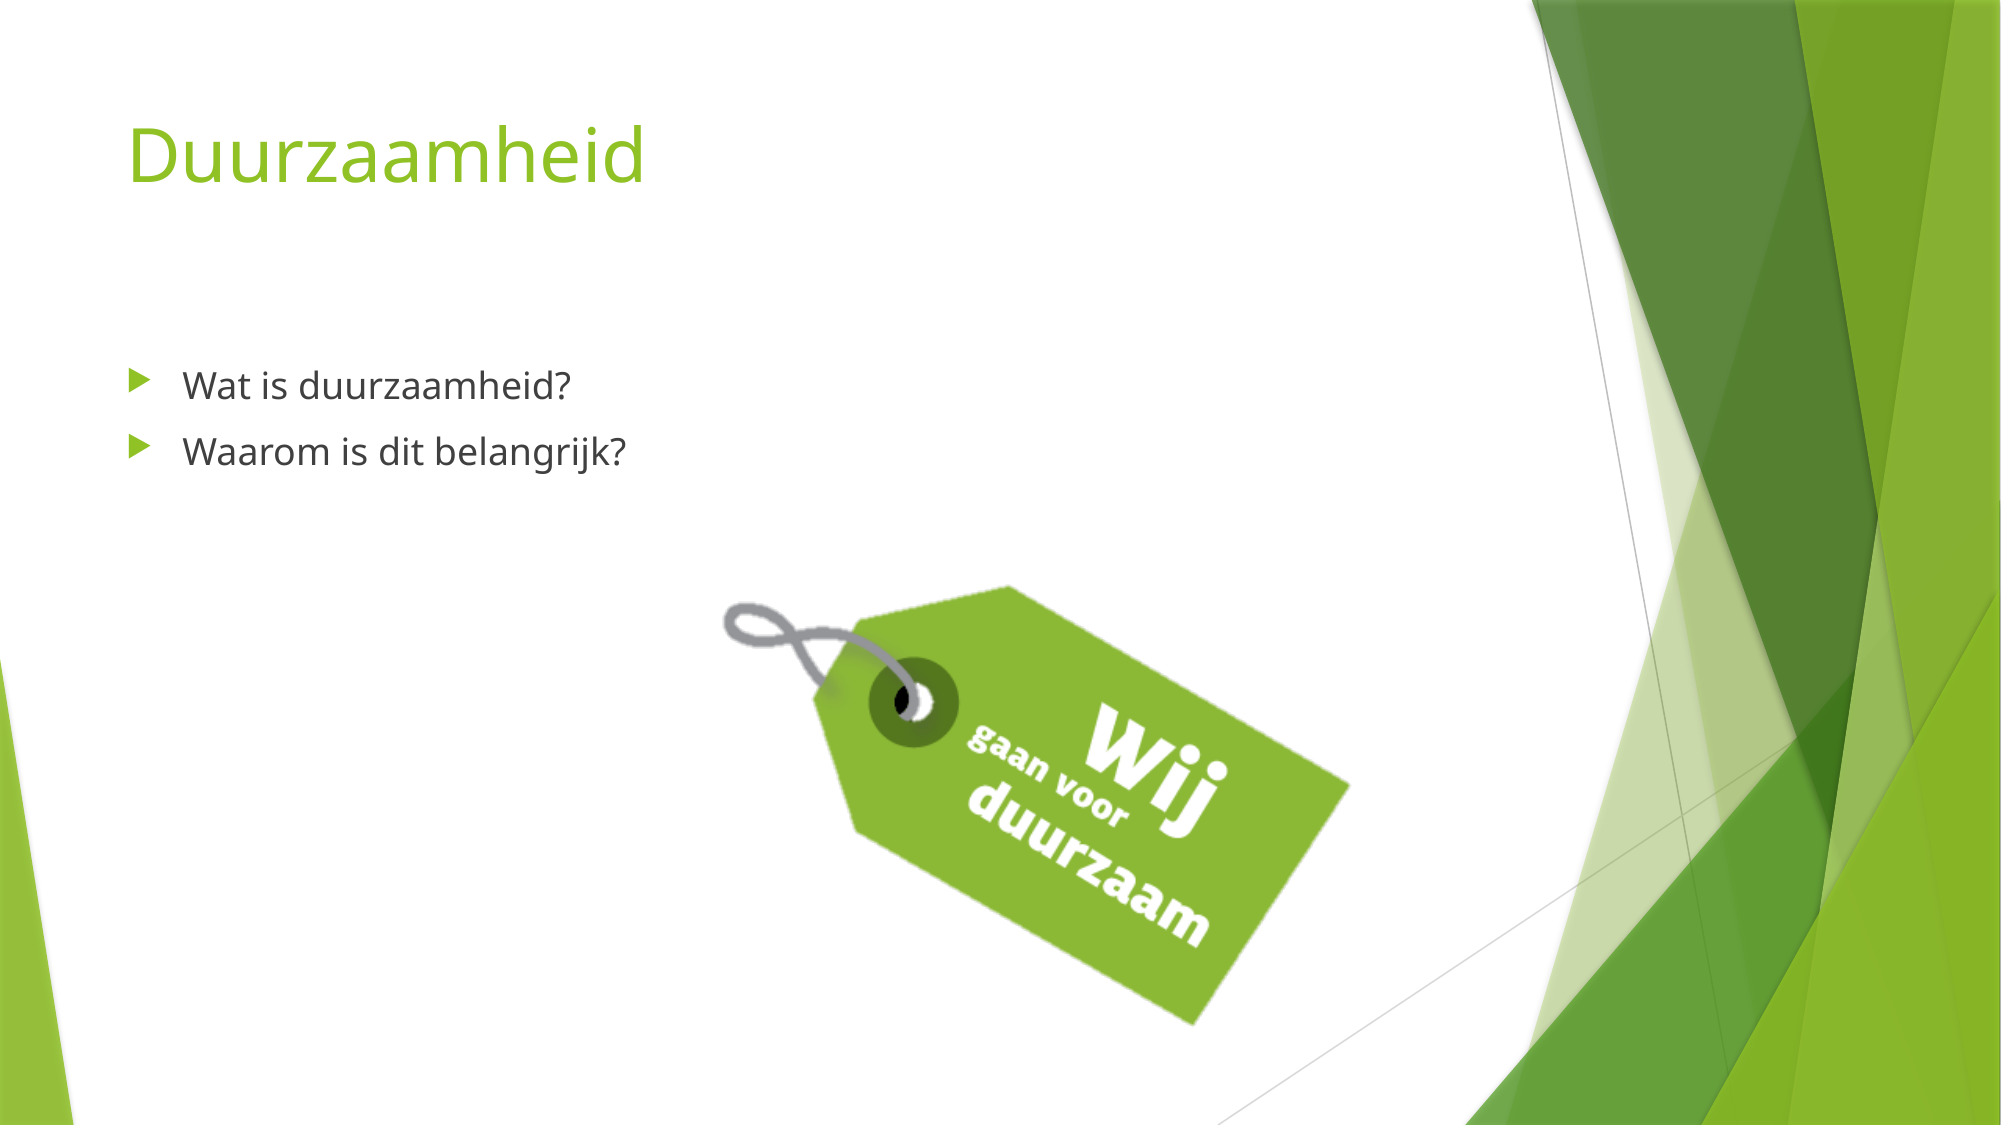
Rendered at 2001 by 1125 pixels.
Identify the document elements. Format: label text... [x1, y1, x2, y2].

title Duurzaamheid [111, 99, 1522, 317]
list Wat is duurzaamheid? Waarom is dit belangrijk? [111, 354, 1522, 992]
picture [703, 529, 1369, 1063]
